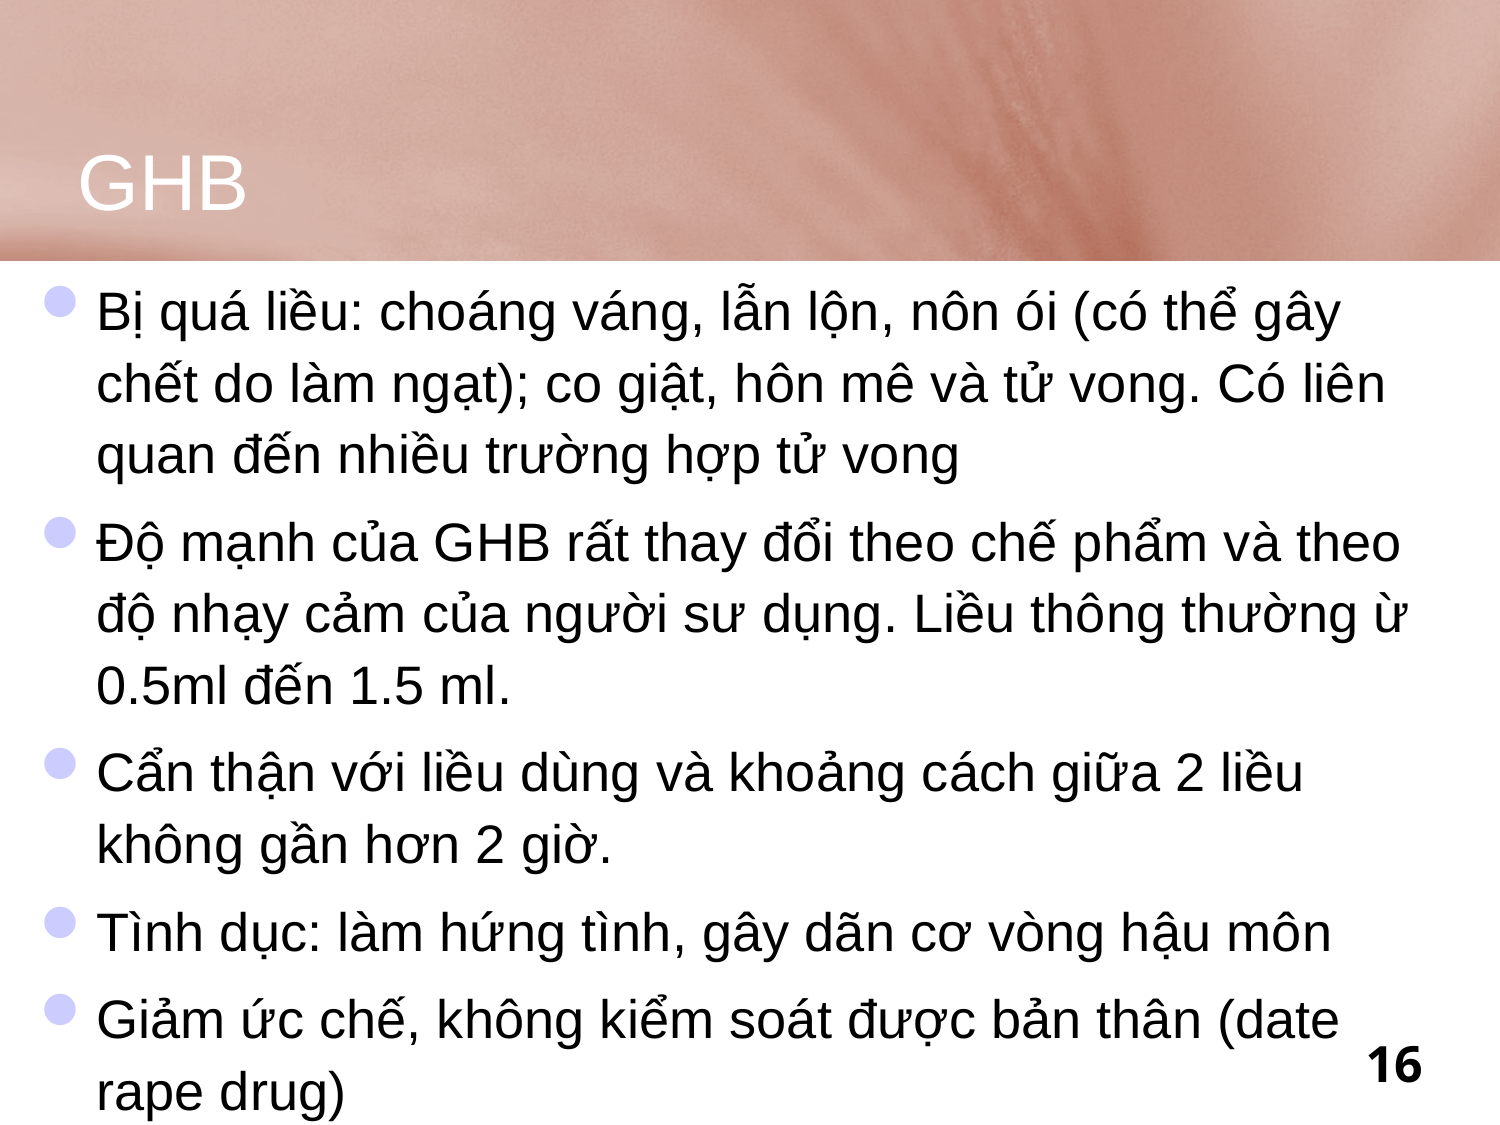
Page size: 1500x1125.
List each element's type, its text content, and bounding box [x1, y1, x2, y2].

title GHB [62, 37, 1413, 226]
list Bị quá liều: choáng váng, lẫn lộn, nôn ói (có thể gây chết do làm ngạt); co giật, hôn mê và tử vong. Có liên quan đến nhiều trường hợp tử vong Độ mạnh của GHB rất thay đổi theo chế phẩm và theo độ nhạy cảm của người sư dụng. Liều thông thường ừ 0.5ml đến 1.5 ml. Cẩn thận với liều dùng và khoảng cách giữa 2 liều không gần hơn 2 giờ. Tình dục: làm hứng tình, gây dãn cơ vòng hậu môn Giảm ức chế, không kiểm soát được bản thân (date rape drug) [24, 262, 1476, 1063]
picture [0, 0, 1500, 261]
slide_number 16 [1087, 1024, 1438, 1101]
